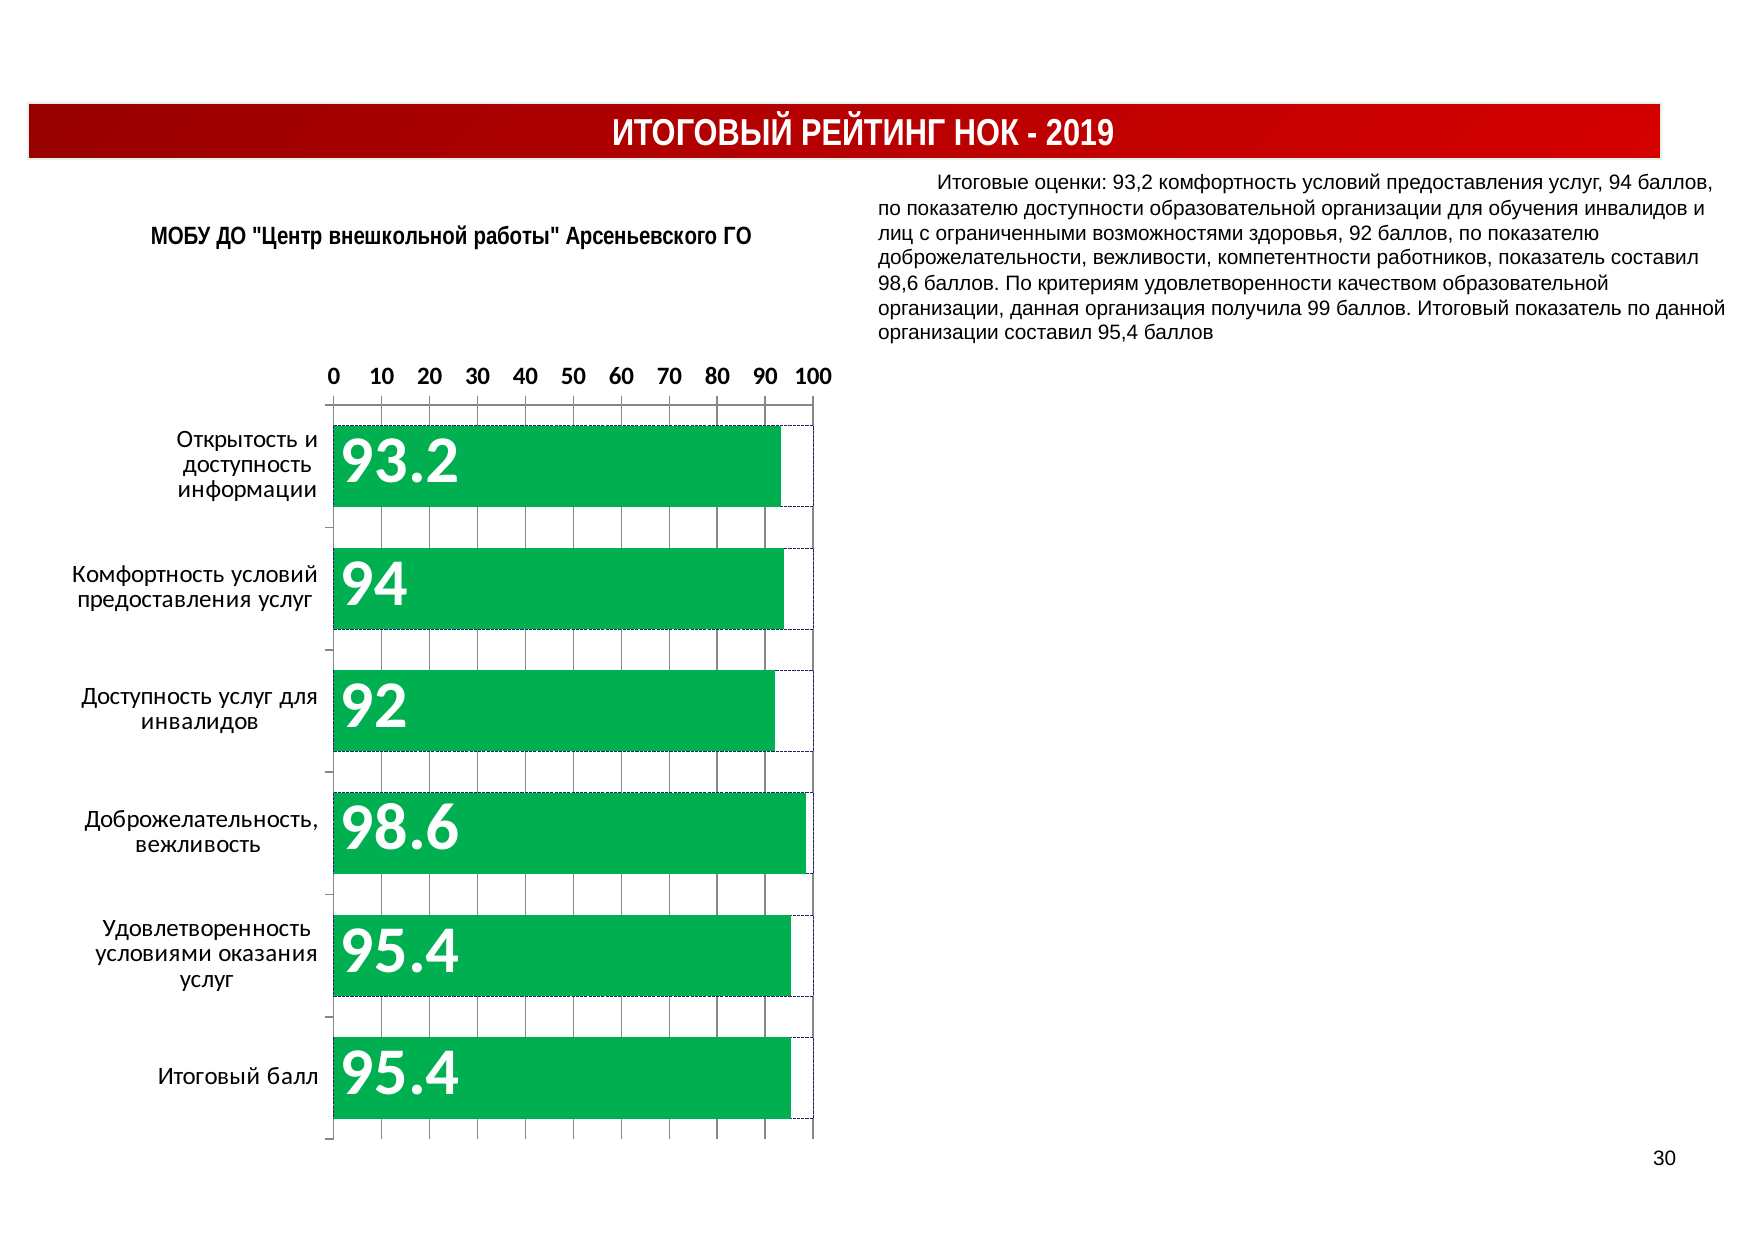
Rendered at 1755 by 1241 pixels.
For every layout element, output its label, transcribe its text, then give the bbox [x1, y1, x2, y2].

slide_number 30 [1283, 1136, 1694, 1223]
chart [58, 185, 845, 1172]
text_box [27, 102, 1662, 160]
text_box Итоговые оценки: 93,2 комфортность условий предоставления услуг, 94 баллов, по показателю доступности образовательной организации для обучения инвалидов и лиц с ограниченными возможностями здоровья, 92 баллов, по показателю доброжелательности, вежливости, компетентности работников, показатель составил 98,6 баллов. По критериям удовлетворенности качеством образовательной организации, данная организация получила 99 баллов. Итоговый показатель по данной организации составил 95,4 баллов [863, 161, 1755, 352]
